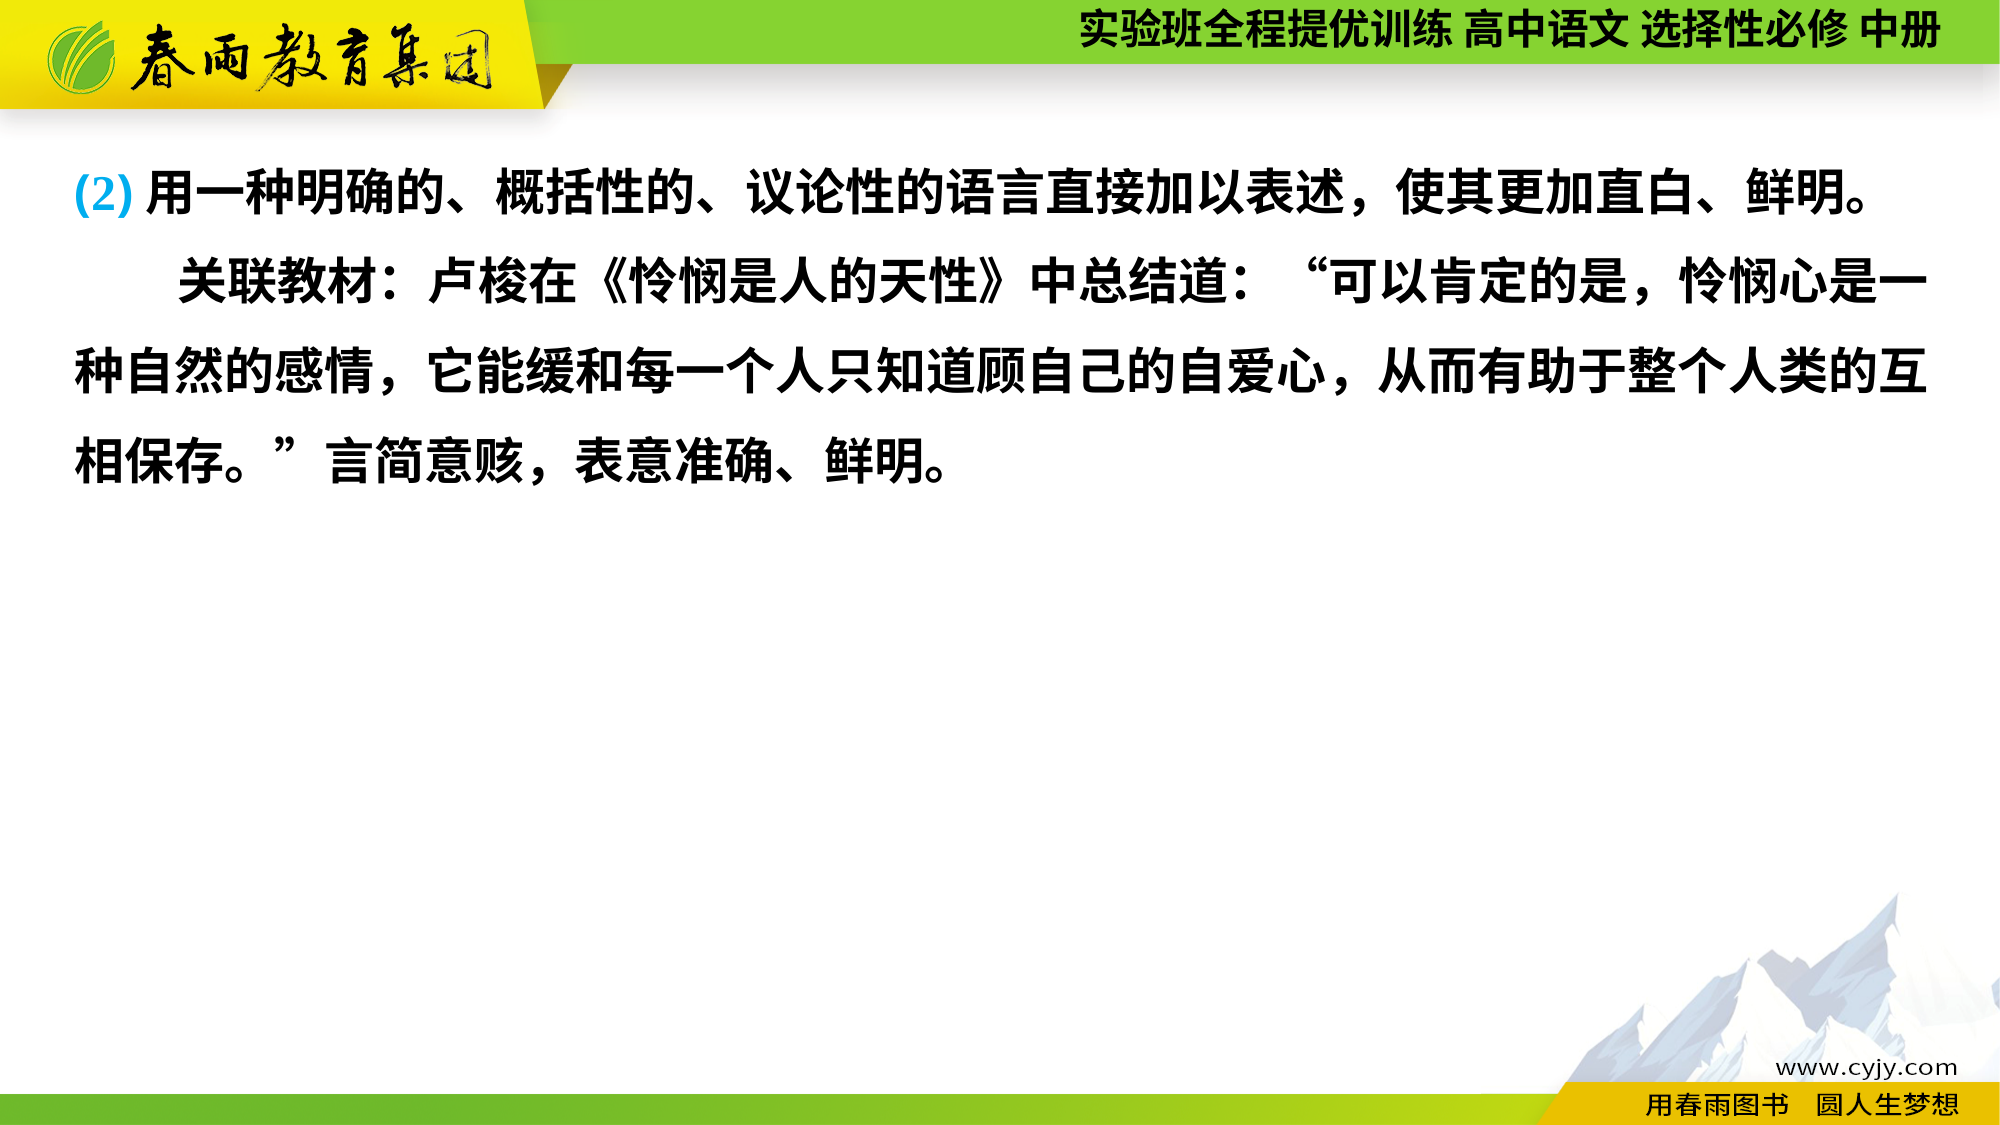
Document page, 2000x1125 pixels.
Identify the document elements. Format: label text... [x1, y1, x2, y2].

picture [0, 0, 2000, 1125]
list (2)用一种明确的、概括性的、议论性的语言直接加以表述，使其更加直白、鲜明。 关联教材：卢梭在《怜悯是人的天性》中总结道：“可以肯定的是，怜悯心是一种自然的感情，它能缓和每一个人只知道顾自己的自爱心，从而有助于整个人类的互相保存。”言简意赅，表意准确、鲜明。 [59, 122, 1944, 502]
